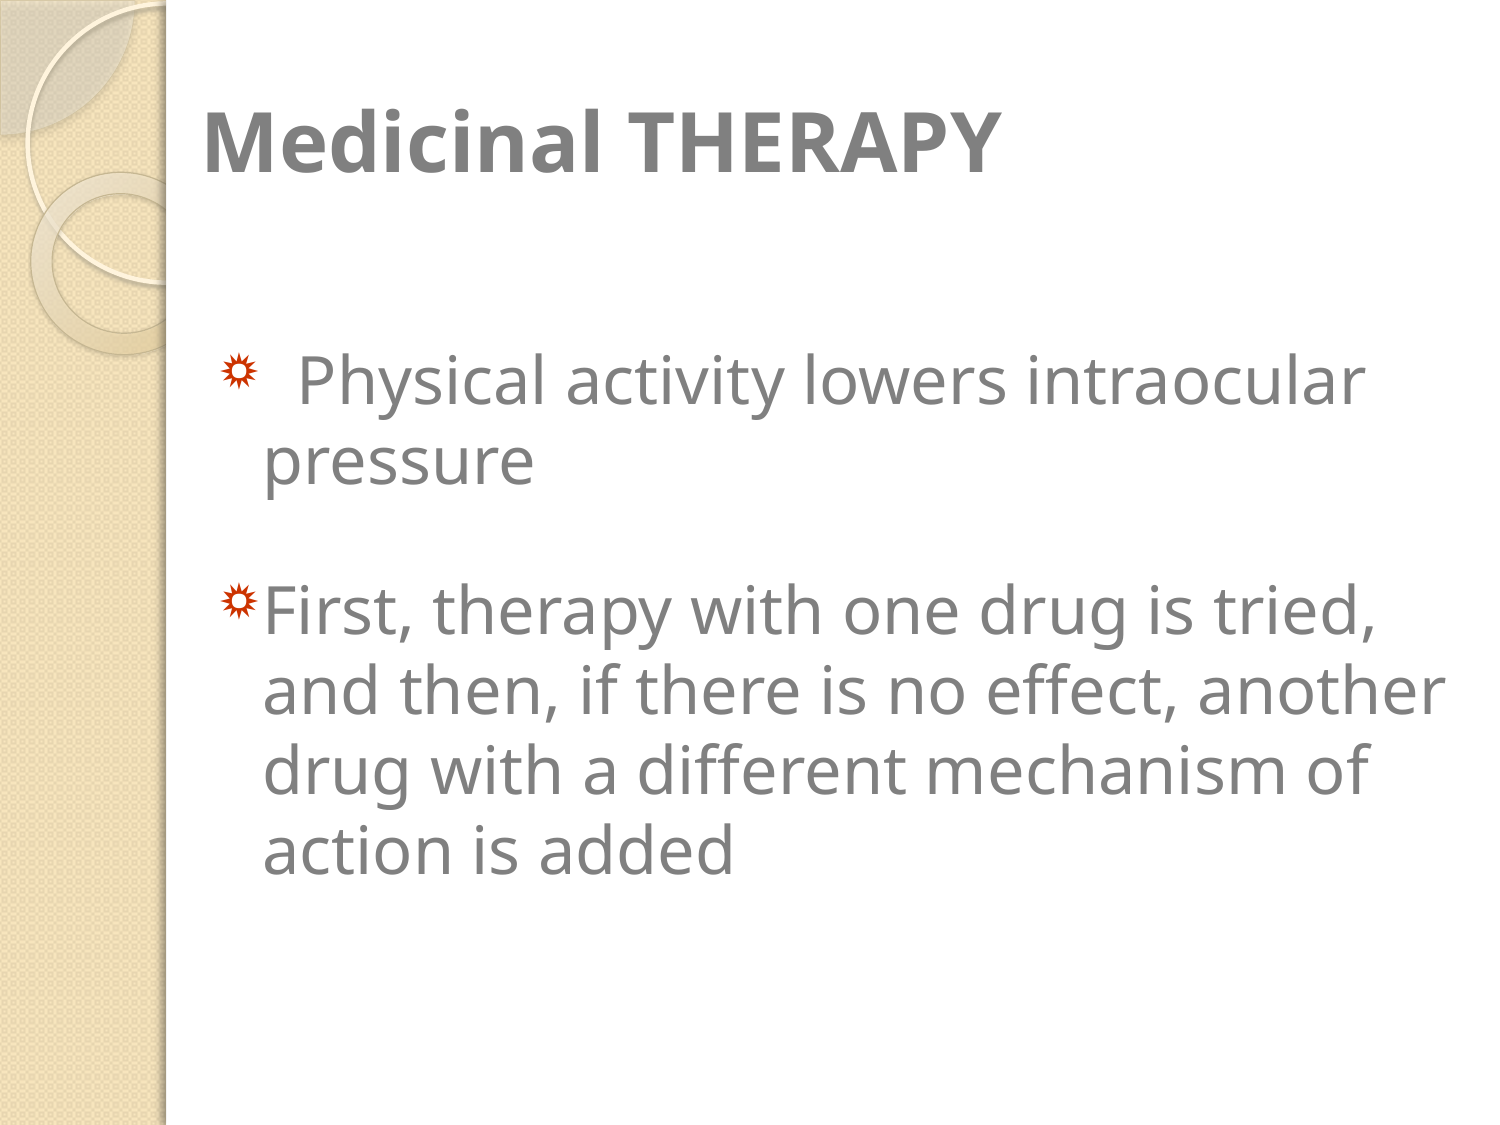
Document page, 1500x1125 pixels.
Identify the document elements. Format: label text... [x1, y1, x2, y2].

title Medicinal THERAPY [164, 45, 1500, 233]
list Physical activity lowers intraocular pressure First, therapy with one drug is tried, and then, if there is no effect, another drug with a different mechanism of action is added [187, 237, 1466, 1025]
